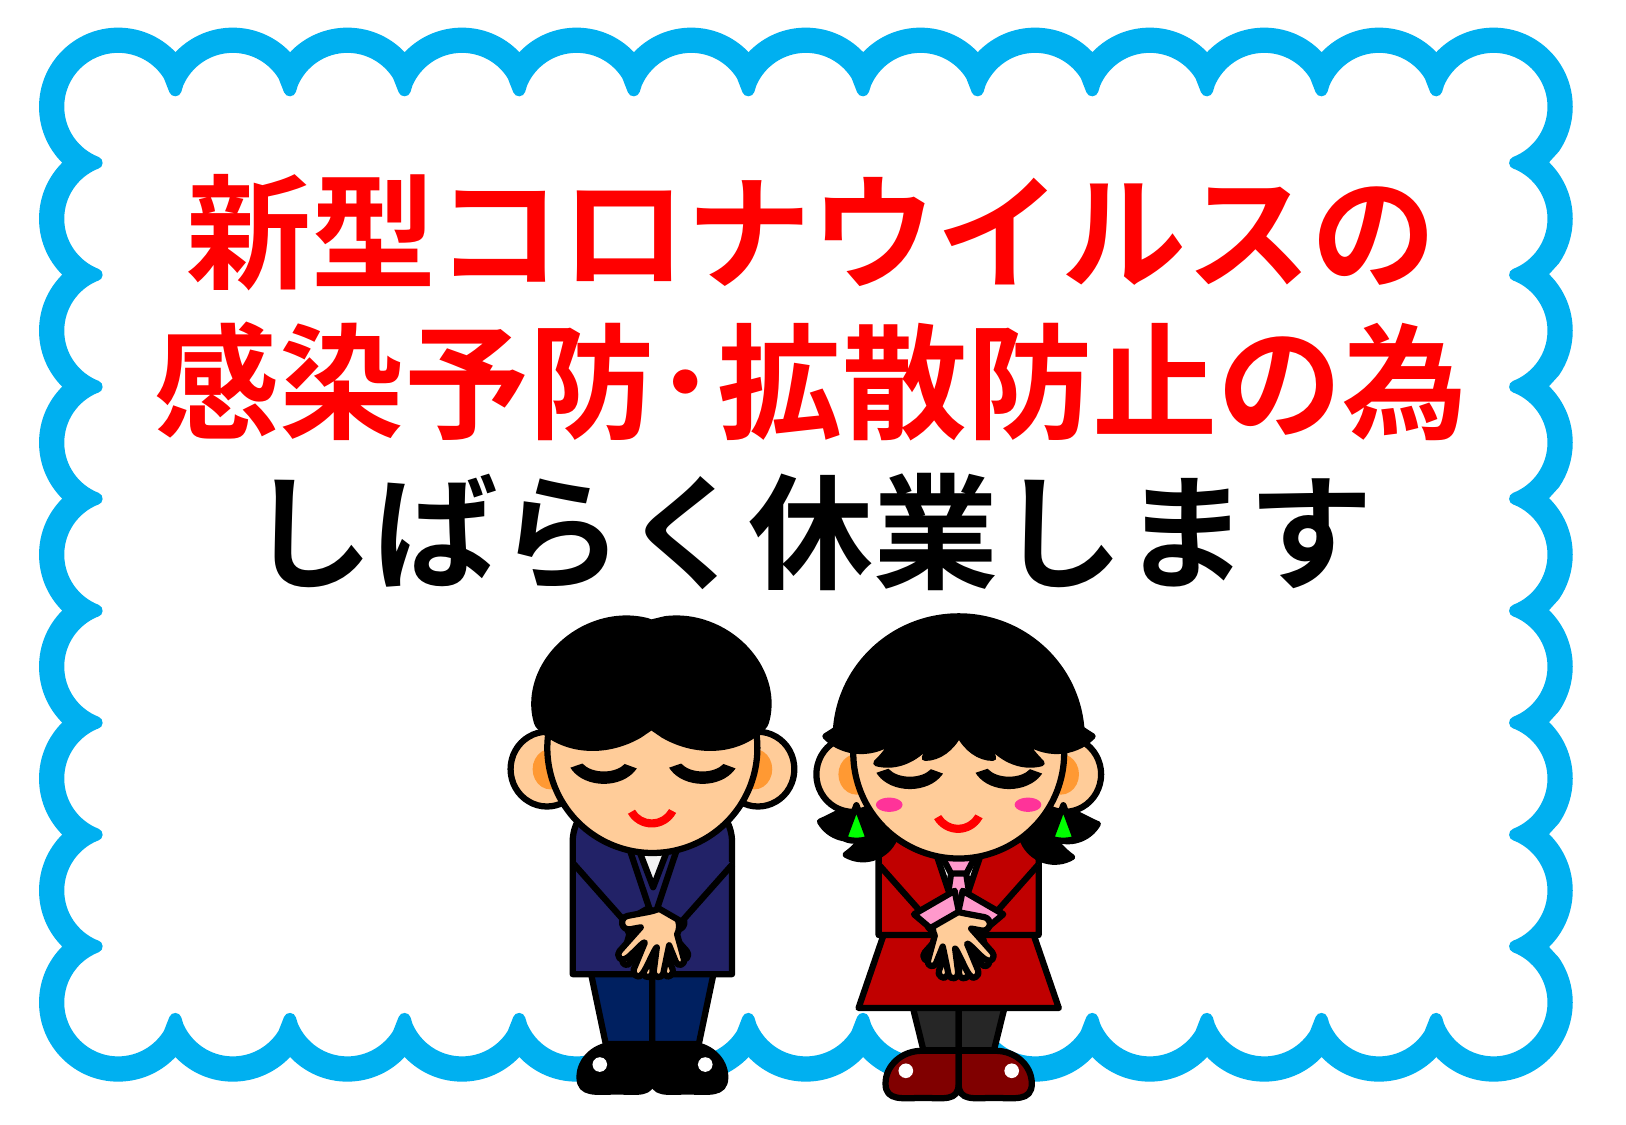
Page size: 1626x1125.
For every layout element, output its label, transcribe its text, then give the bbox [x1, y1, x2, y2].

text_box 新型コロナウイルスの感染予防･拡散防止の為しばらく休業します [122, 146, 1499, 612]
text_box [510, 616, 1102, 1099]
text_box [43, 31, 1569, 1078]
